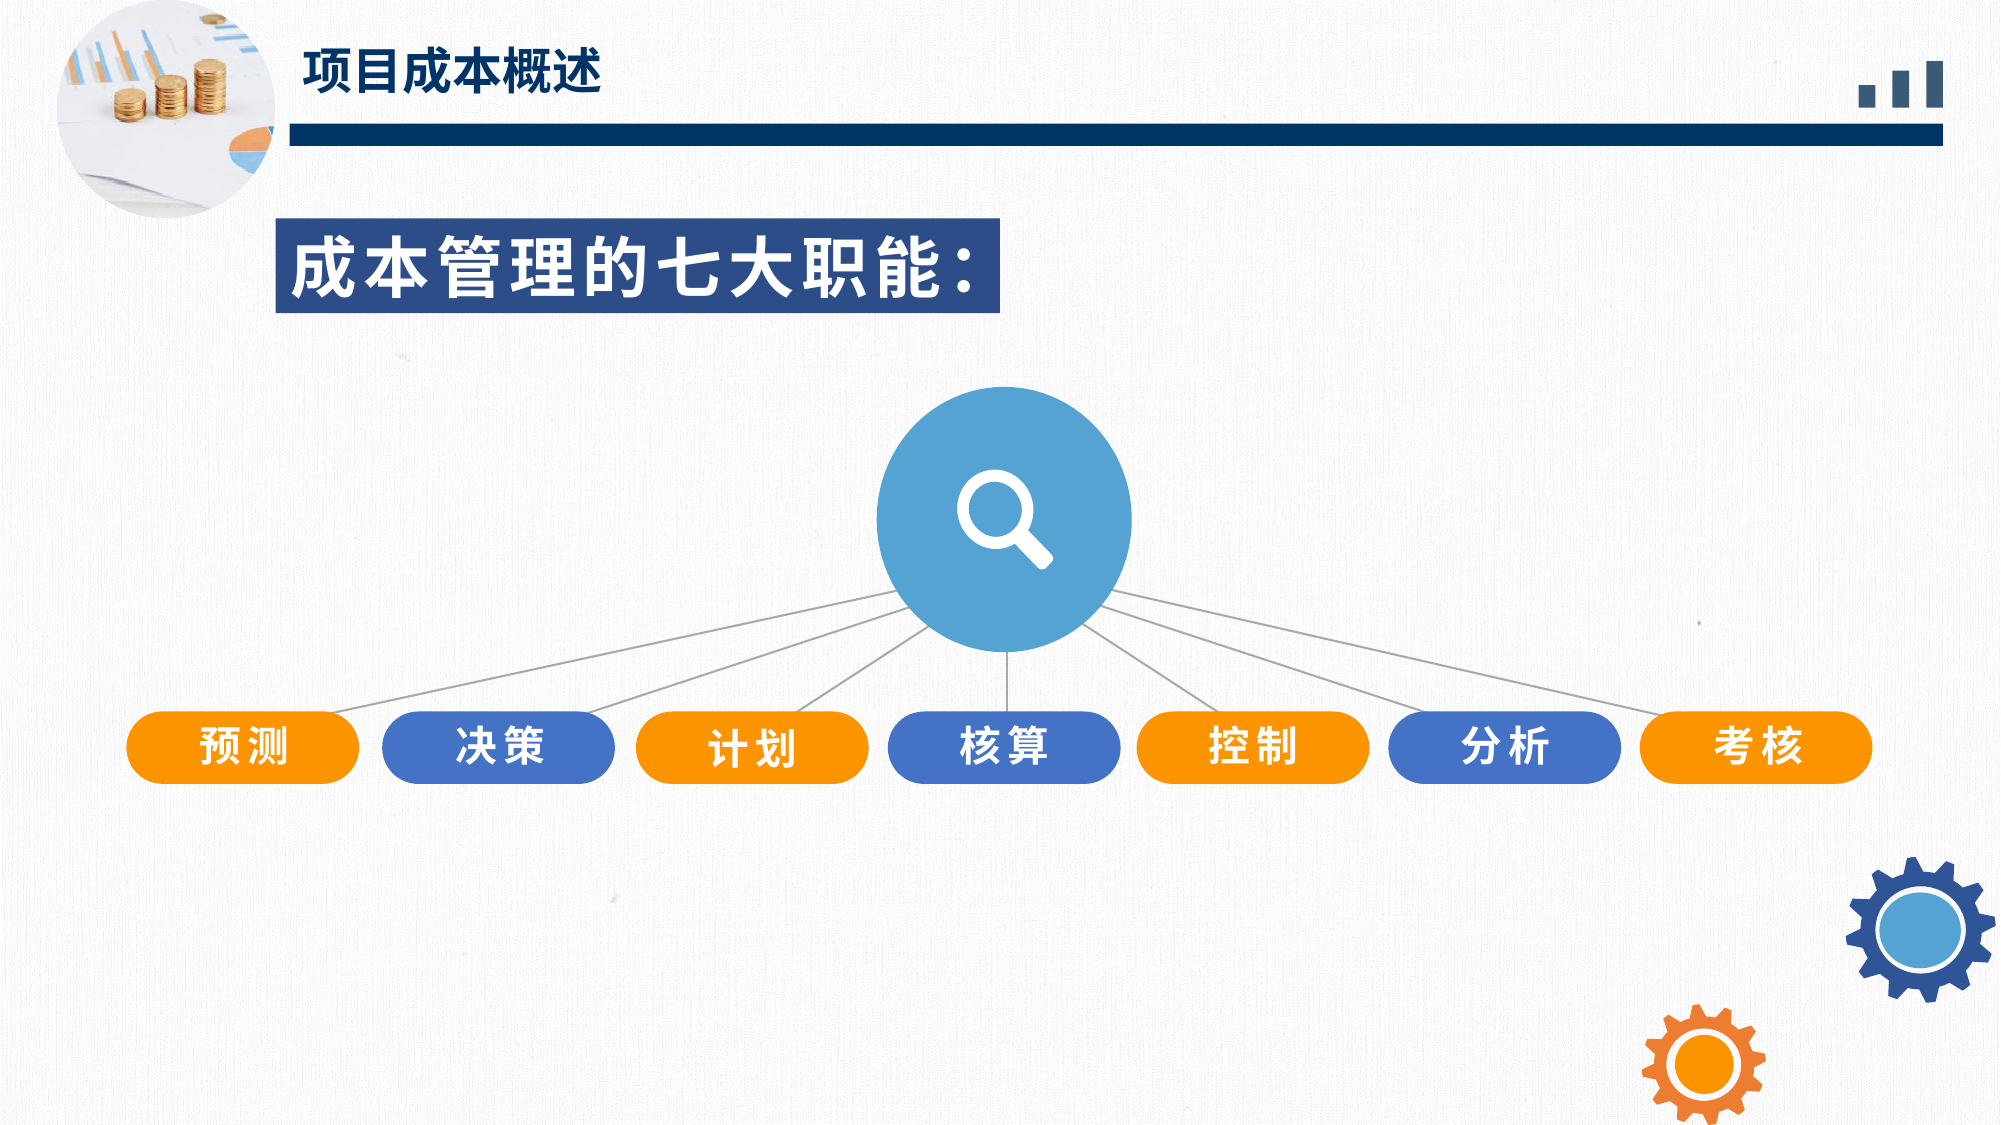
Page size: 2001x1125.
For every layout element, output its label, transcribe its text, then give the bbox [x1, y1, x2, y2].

text_box 项目成本概述 [287, 31, 617, 107]
text_box 预测 [129, 722, 361, 773]
text_box 分析 [1390, 722, 1622, 773]
text_box [392, 711, 605, 722]
text_box [1650, 773, 1863, 784]
text_box 控制 [1137, 722, 1369, 773]
text_box [1878, 891, 1962, 970]
text_box [289, 123, 1944, 147]
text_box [1858, 60, 1944, 108]
text_box [136, 773, 349, 784]
text_box 核算 [888, 722, 1120, 773]
text_box [1641, 1004, 1766, 1125]
picture [0, 0, 2001, 1125]
text_box 考核 [1642, 722, 1874, 773]
text_box 成本管理的七大职能： [275, 218, 1000, 314]
text_box [1673, 1033, 1735, 1096]
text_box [876, 386, 1132, 653]
text_box [1147, 711, 1359, 722]
text_box 决策 [385, 722, 616, 773]
text_box [898, 773, 1111, 784]
text_box [392, 773, 605, 784]
picture [1667, 1029, 1741, 1100]
text_box [136, 711, 349, 722]
text_box [1398, 773, 1611, 784]
text_box [646, 711, 858, 722]
text_box 计划 [636, 722, 868, 773]
text_box [1146, 773, 1360, 784]
text_box [55, 0, 277, 220]
text_box [898, 711, 1110, 722]
text_box [1399, 711, 1611, 722]
text_box [1845, 857, 1996, 1003]
text_box [1650, 711, 1862, 722]
text_box [646, 773, 859, 784]
